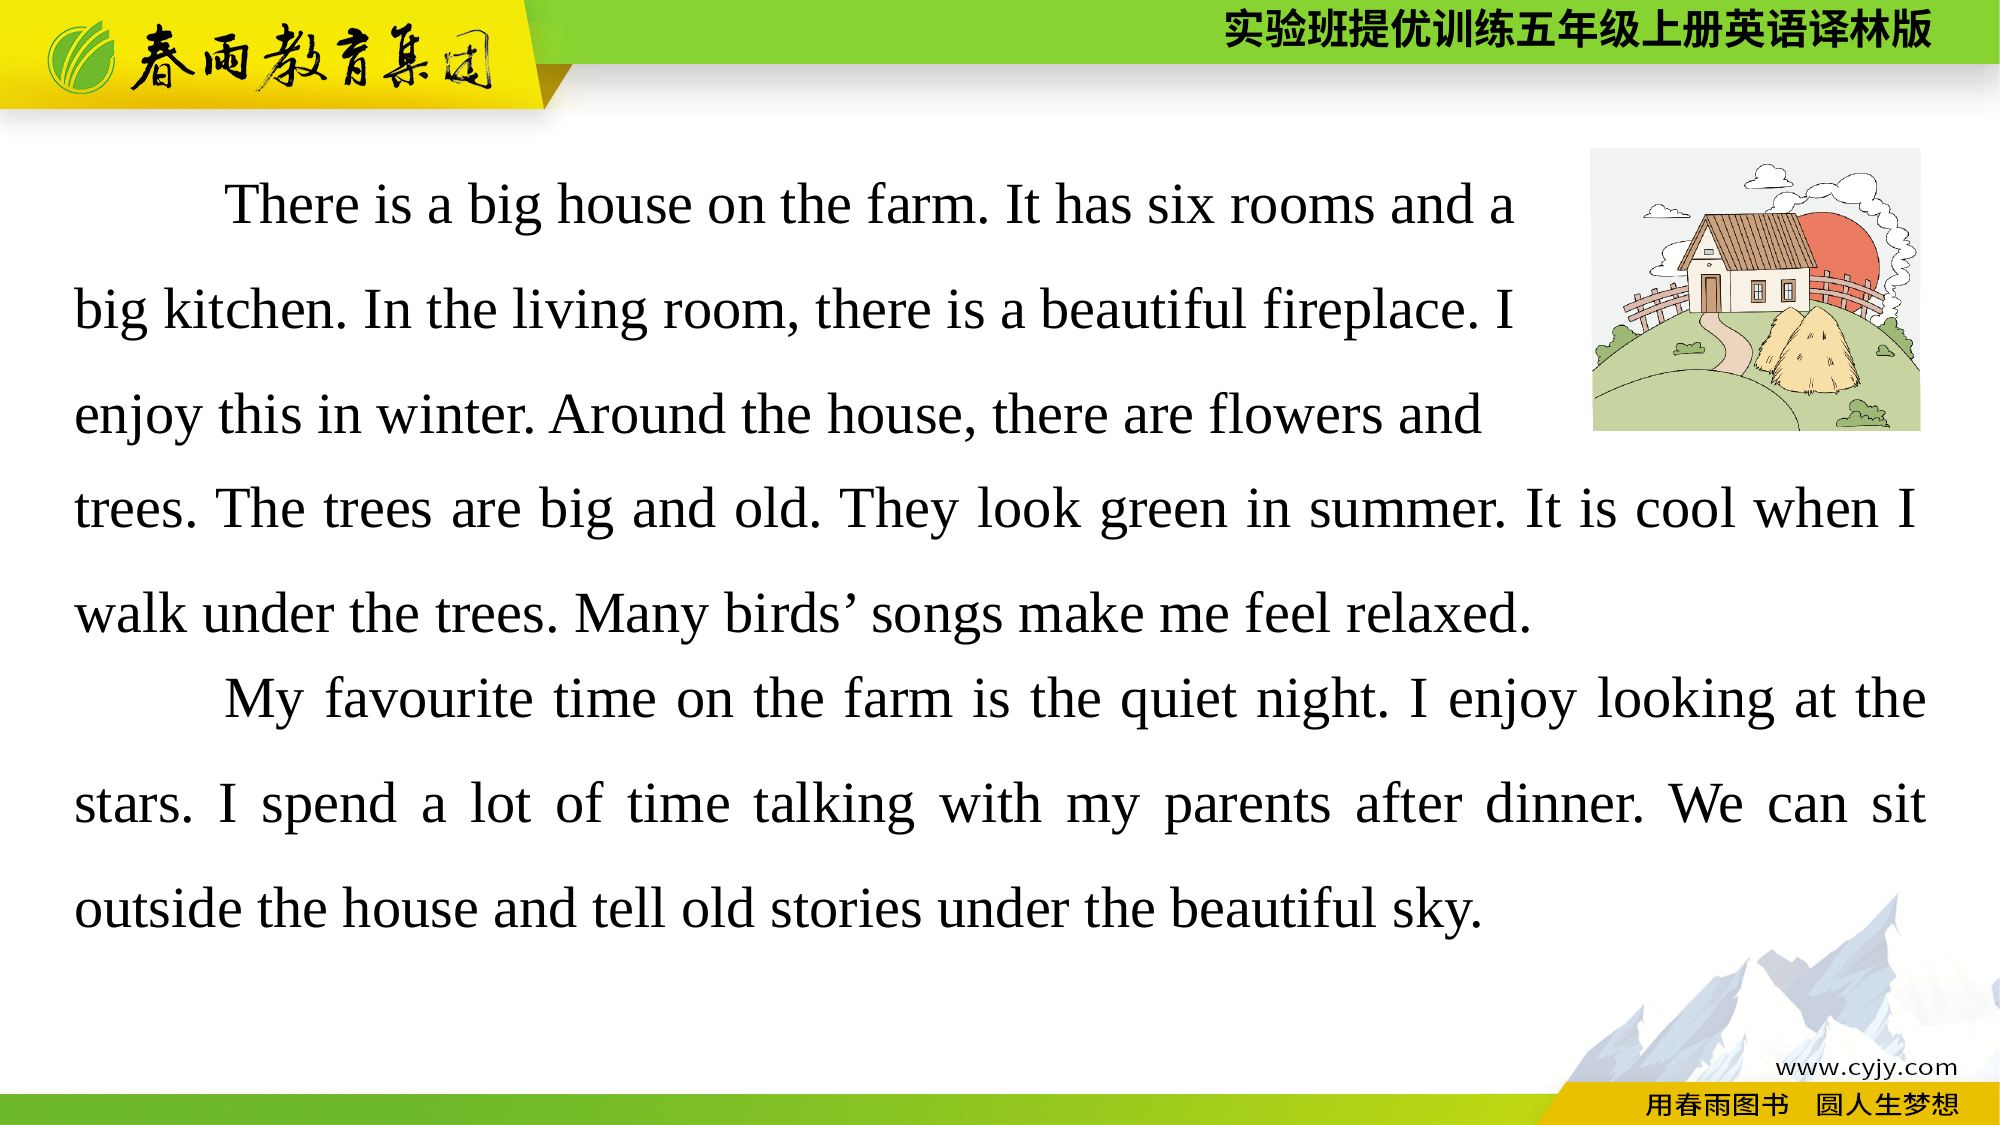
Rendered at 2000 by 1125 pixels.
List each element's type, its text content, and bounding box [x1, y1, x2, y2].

list There is a big house on the farm. It has six rooms and a big kitchen. In the living room, there is a beautiful fireplace. I enjoy this in winter. Around the house, there are flowers and [59, 122, 1567, 426]
text_box My favourite time on the farm is the quiet night. I enjoy looking at the stars. I spend a lot of time talking with my parents after dinner. We can sit outside the house and tell old stories under the beautiful sky. [59, 616, 1944, 947]
text_box trees. The trees are big and old. They look green in summer. It is cool when I walk under the trees. Many birds’ songs make me feel relaxed. [59, 426, 1933, 616]
picture [0, 0, 2000, 1125]
